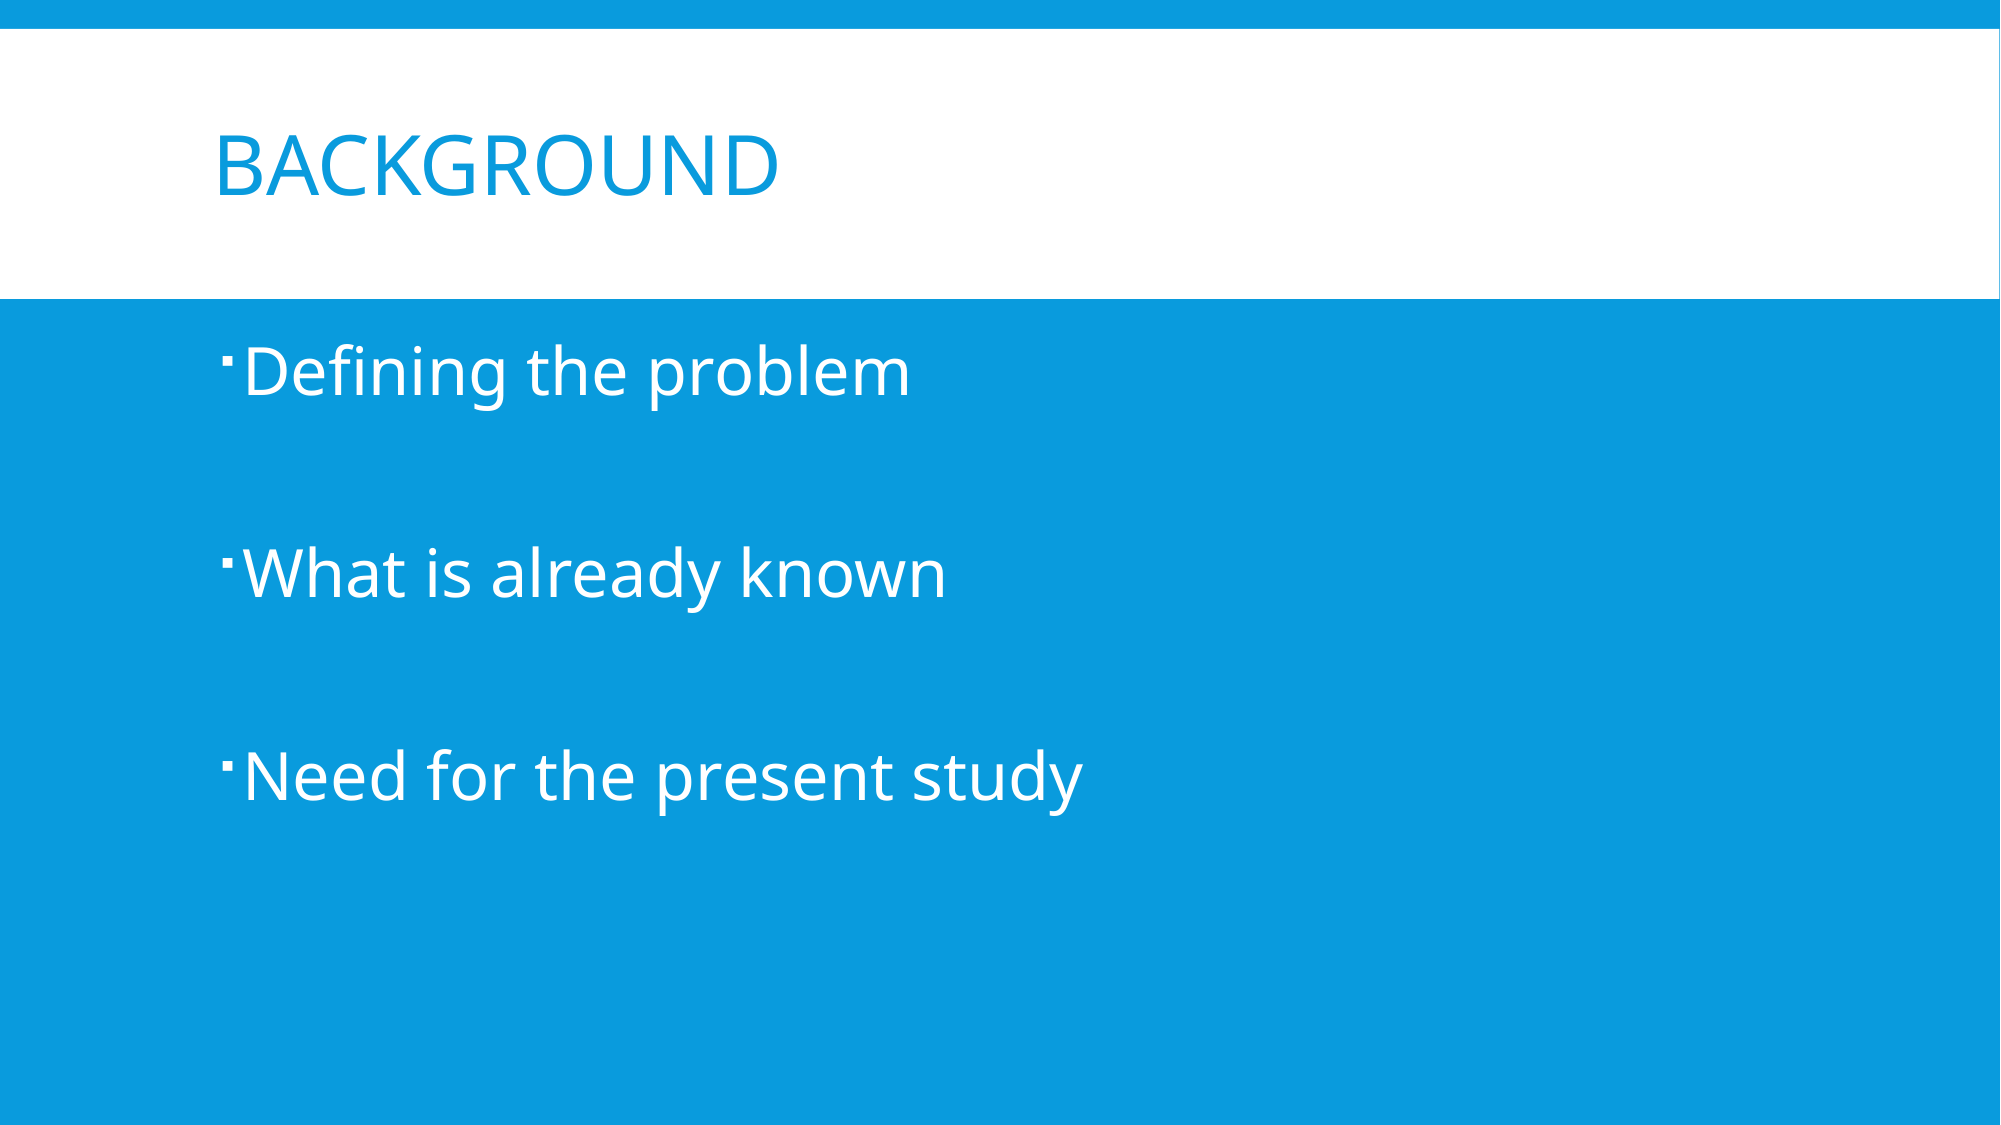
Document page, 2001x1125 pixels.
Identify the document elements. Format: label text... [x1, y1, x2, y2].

title Background [197, 46, 1803, 295]
list Defining the problem What is already known Need for the present study [197, 329, 1803, 1020]
